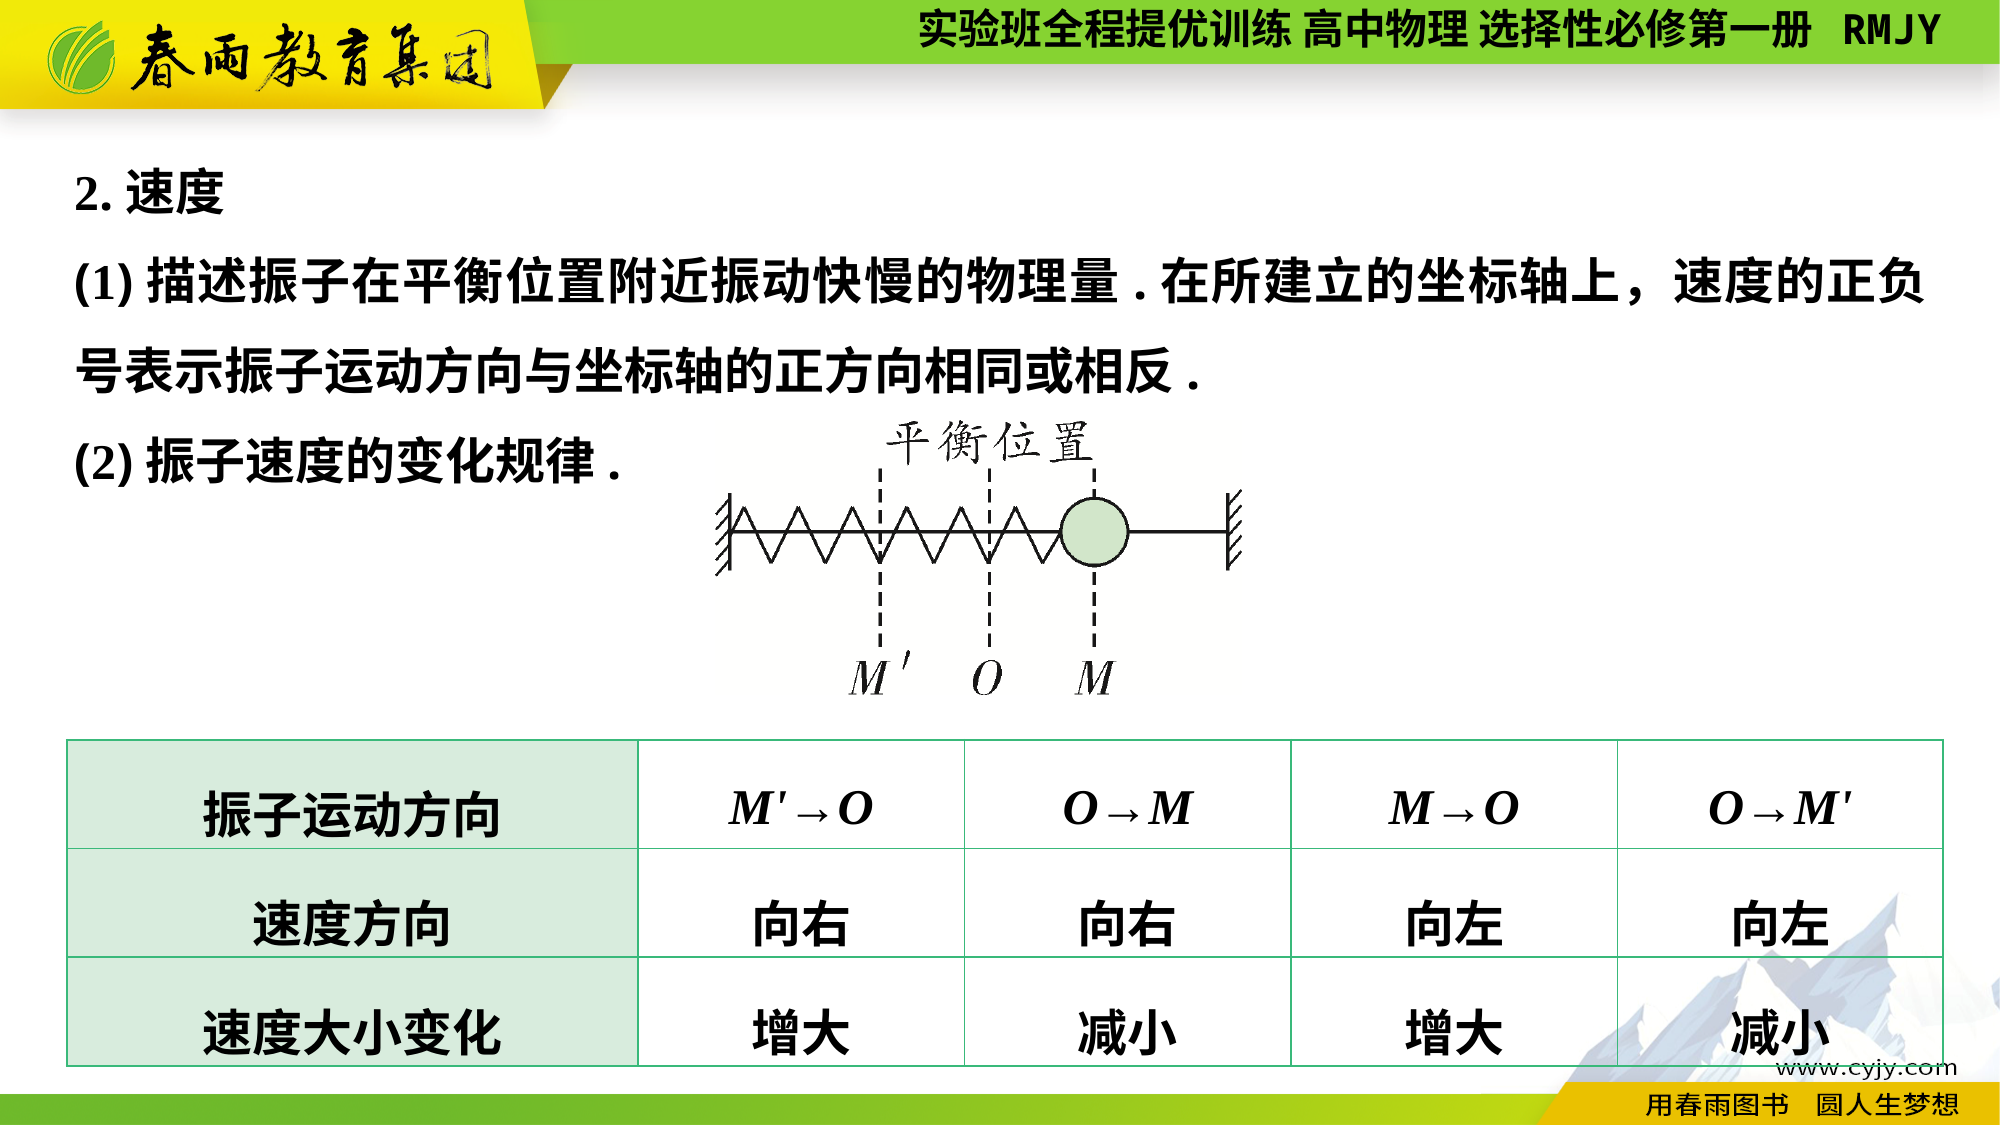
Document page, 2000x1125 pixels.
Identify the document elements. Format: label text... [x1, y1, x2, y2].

list 2.速度 (1)描述振子在平衡位置附近振动快慢的物理量.在所建立的坐标轴上，速度的正负号表示振子运动方向与坐标轴的正方向相同或相反. (2)振子速度的变化规律. [59, 122, 1944, 490]
table_cell 减小 [965, 958, 1290, 1065]
table_cell 增大 [1292, 958, 1617, 1065]
table_header O→M' [1618, 741, 1942, 848]
table_cell 向右 [639, 849, 964, 956]
table_cell 速度方向 [68, 849, 637, 956]
table_cell 向左 [1618, 849, 1942, 956]
table_cell 速度大小变化 [68, 958, 637, 1065]
table_header O→M [965, 741, 1290, 848]
table_cell 向右 [965, 849, 1290, 956]
table_header M→O [1292, 741, 1617, 848]
table_header 振子运动方向 [68, 741, 637, 848]
picture [0, 0, 2000, 1125]
table_header M'→O [639, 741, 964, 848]
table_cell 增大 [639, 958, 964, 1065]
table_cell 向左 [1292, 849, 1617, 956]
table_cell 减小 [1618, 958, 1942, 1065]
